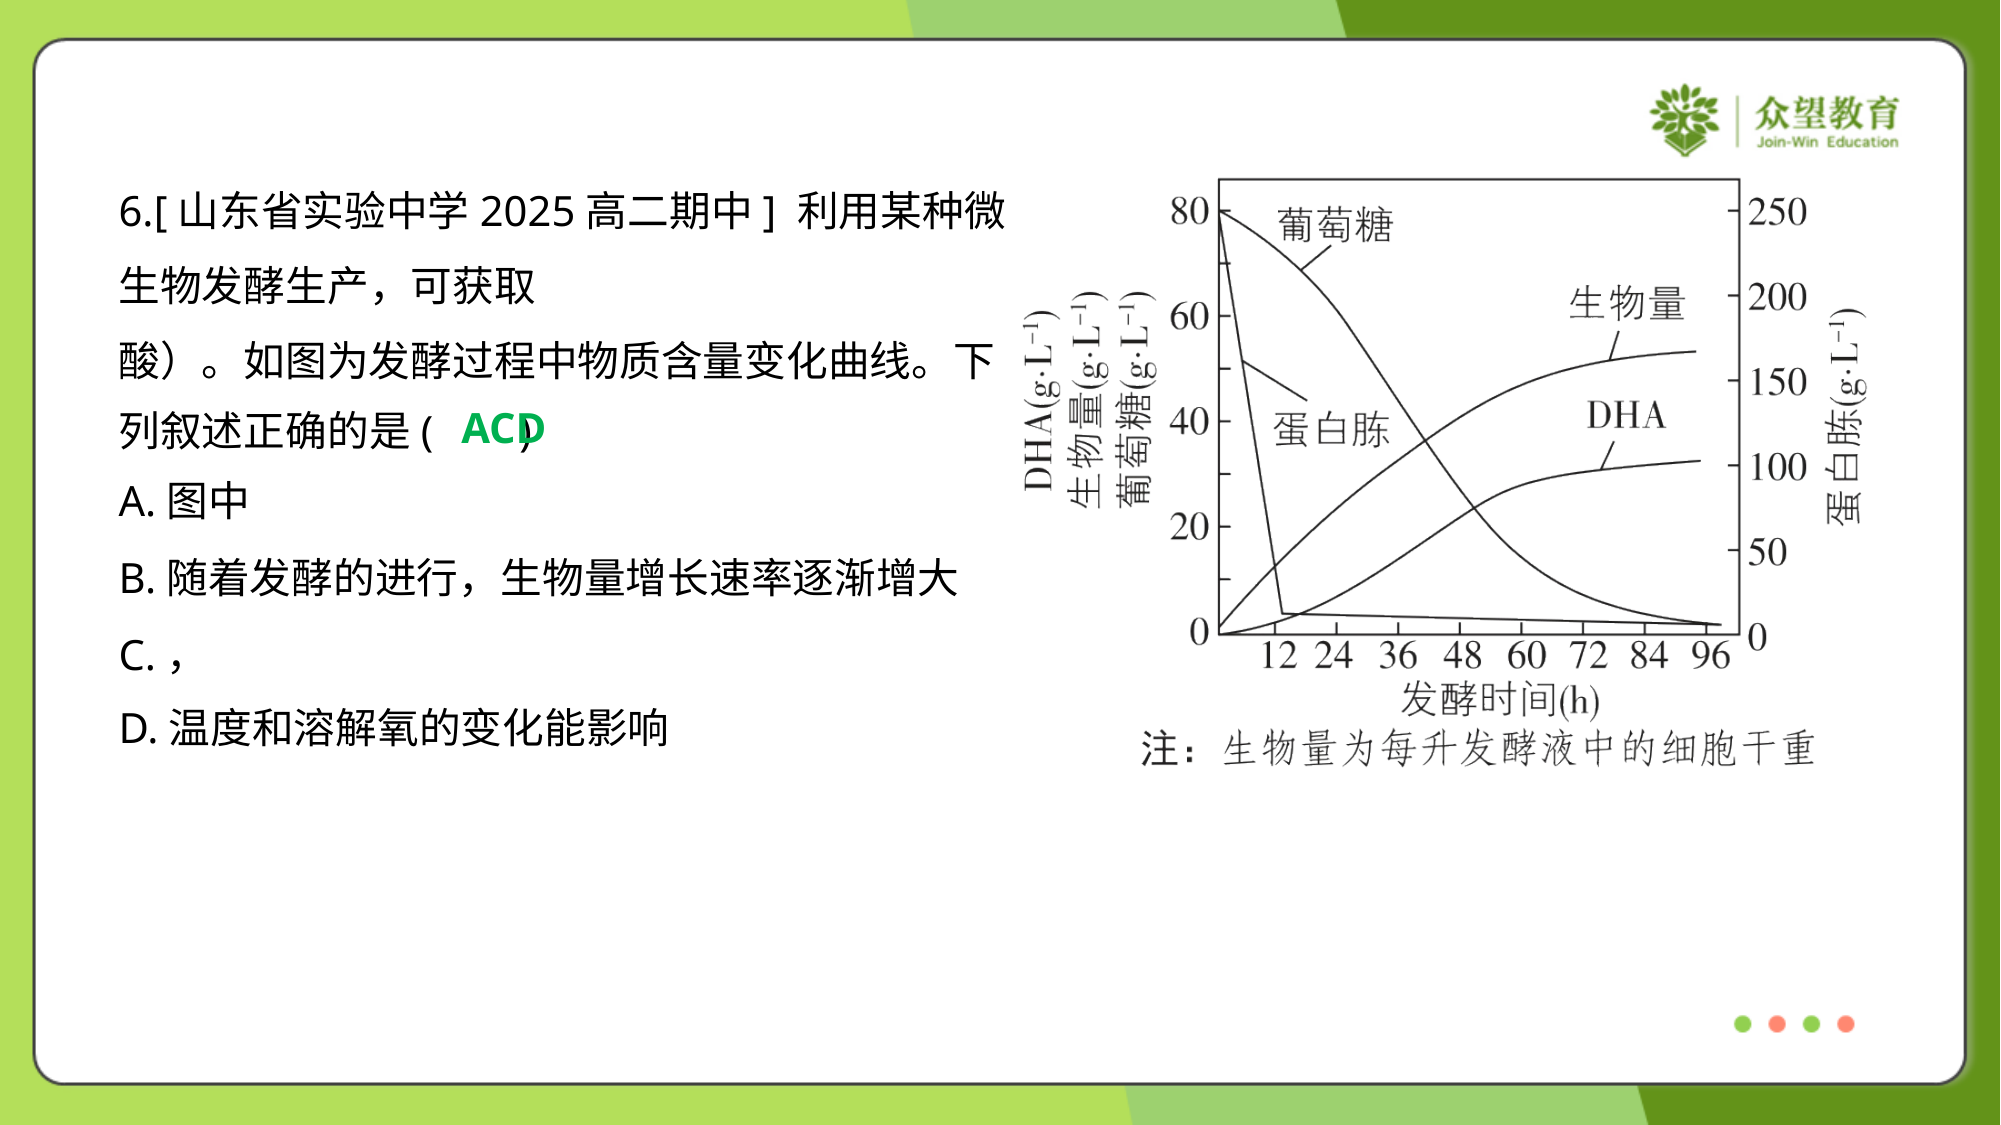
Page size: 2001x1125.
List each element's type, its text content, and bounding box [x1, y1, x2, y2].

picture [0, 0, 2000, 1125]
text_box ACD [442, 381, 565, 446]
